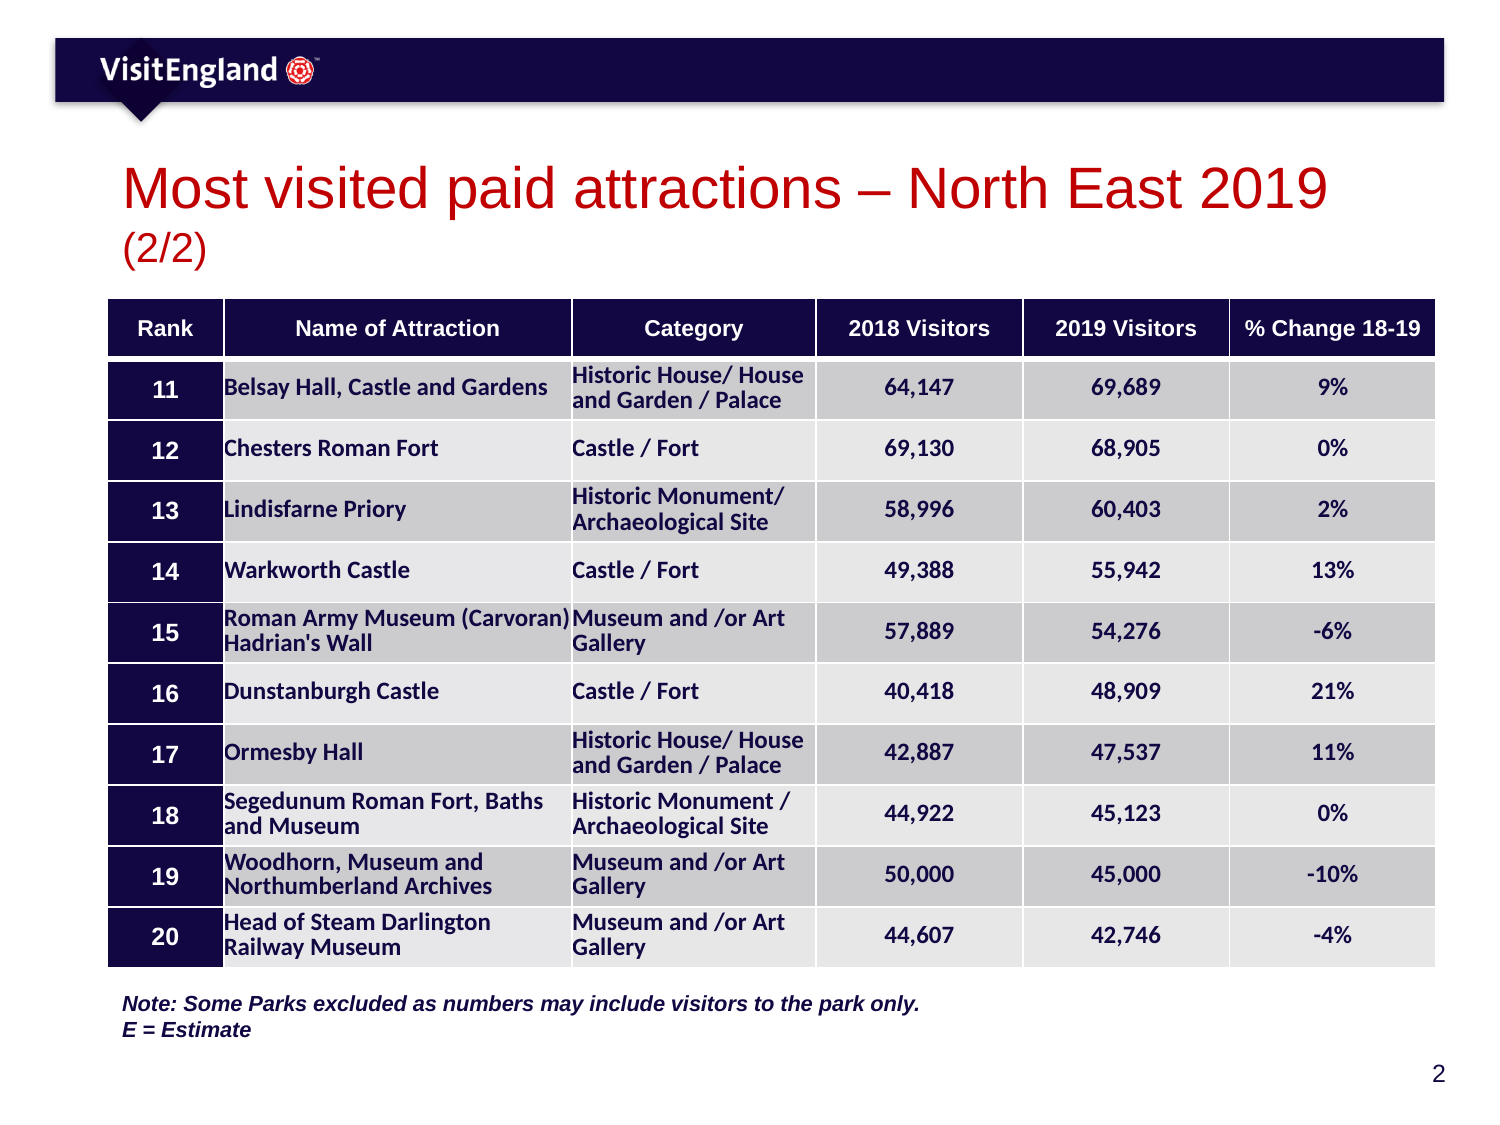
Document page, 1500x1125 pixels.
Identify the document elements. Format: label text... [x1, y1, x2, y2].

table_cell -6% [1230, 603, 1435, 662]
text_box Note: Some Parks excluded as numbers may include visitors to the park only. E = Estimate [107, 982, 1405, 1050]
table_cell 12 [108, 421, 223, 480]
table_cell Segedunum Roman Fort, Baths and Museum [225, 786, 571, 845]
table_cell 54,276 [1024, 603, 1229, 662]
table_cell 20 [108, 908, 223, 967]
picture [95, 56, 322, 88]
table_cell 19 [108, 847, 223, 906]
table_cell 50,000 [817, 847, 1022, 906]
table_cell Head of Steam Darlington Railway Museum [225, 908, 571, 967]
table_cell 48,909 [1024, 664, 1229, 723]
table_cell 11% [1230, 725, 1435, 784]
table_cell Dunstanburgh Castle [225, 664, 571, 723]
table_cell 13 [108, 482, 223, 541]
table_cell 13% [1230, 543, 1435, 602]
table_cell Historic House/ House and Garden / Palace [573, 725, 815, 784]
table_header Rank [108, 299, 223, 356]
table_cell Museum and /or Art Gallery [573, 847, 815, 906]
table_cell 14 [108, 543, 223, 602]
table_header Category [573, 299, 815, 356]
table_cell 42,746 [1024, 908, 1229, 967]
table_cell 17 [108, 725, 223, 784]
table_cell 57,889 [817, 603, 1022, 662]
table_header Name of Attraction [225, 299, 571, 356]
table_cell 69,689 [1024, 362, 1229, 419]
table_cell 44,607 [817, 908, 1022, 967]
table_cell 44,922 [817, 786, 1022, 845]
table_cell Castle / Fort [573, 543, 815, 602]
table_cell 47,537 [1024, 725, 1229, 784]
table_cell Museum and /or Art Gallery [573, 603, 815, 662]
table_header % Change 18-19 [1230, 299, 1435, 356]
table_cell Woodhorn, Museum and Northumberland Archives [225, 847, 571, 906]
table_cell -10% [1230, 847, 1435, 906]
table_cell 68,905 [1024, 421, 1229, 480]
table_cell 18 [108, 786, 223, 845]
table_cell Historic Monument / Archaeological Site [573, 786, 815, 845]
table_header 2018 Visitors [817, 299, 1022, 356]
table_cell -4% [1230, 908, 1435, 967]
table_cell Belsay Hall, Castle and Gardens [225, 362, 571, 419]
table_cell Roman Army Museum (Carvoran) Hadrian's Wall [225, 603, 571, 662]
table_cell 0% [1230, 786, 1435, 845]
table_cell 15 [108, 603, 223, 662]
table_cell 45,000 [1024, 847, 1229, 906]
table_cell 0% [1230, 421, 1435, 480]
table_cell 9% [1230, 362, 1435, 419]
table_header 2019 Visitors [1024, 299, 1229, 356]
table_cell 2% [1230, 482, 1435, 541]
table_cell 60,403 [1024, 482, 1229, 541]
table_cell 40,418 [817, 664, 1022, 723]
title Most visited paid attractions – North East 2019 (2/2) [107, 143, 1445, 276]
table_cell 64,147 [817, 362, 1022, 419]
table_cell Warkworth Castle [225, 543, 571, 602]
table_cell 42,887 [817, 725, 1022, 784]
table_cell 58,996 [817, 482, 1022, 541]
table_cell Castle / Fort [573, 664, 815, 723]
table_cell 16 [108, 664, 223, 723]
table_cell Museum and /or Art Gallery [573, 908, 815, 967]
table_cell Castle / Fort [573, 421, 815, 480]
table_cell Lindisfarne Priory [225, 482, 571, 541]
table_cell 11 [108, 362, 223, 419]
table_cell 21% [1230, 664, 1435, 723]
table_cell 49,388 [817, 543, 1022, 602]
table_cell Chesters Roman Fort [225, 421, 571, 480]
table_cell 45,123 [1024, 786, 1229, 845]
table_cell Historic House/ House and Garden / Palace [573, 362, 815, 419]
table_cell 55,942 [1024, 543, 1229, 602]
table_cell 69,130 [817, 421, 1022, 480]
table_cell Historic Monument/ Archaeological Site [573, 482, 815, 541]
table_cell Ormesby Hall [225, 725, 571, 784]
